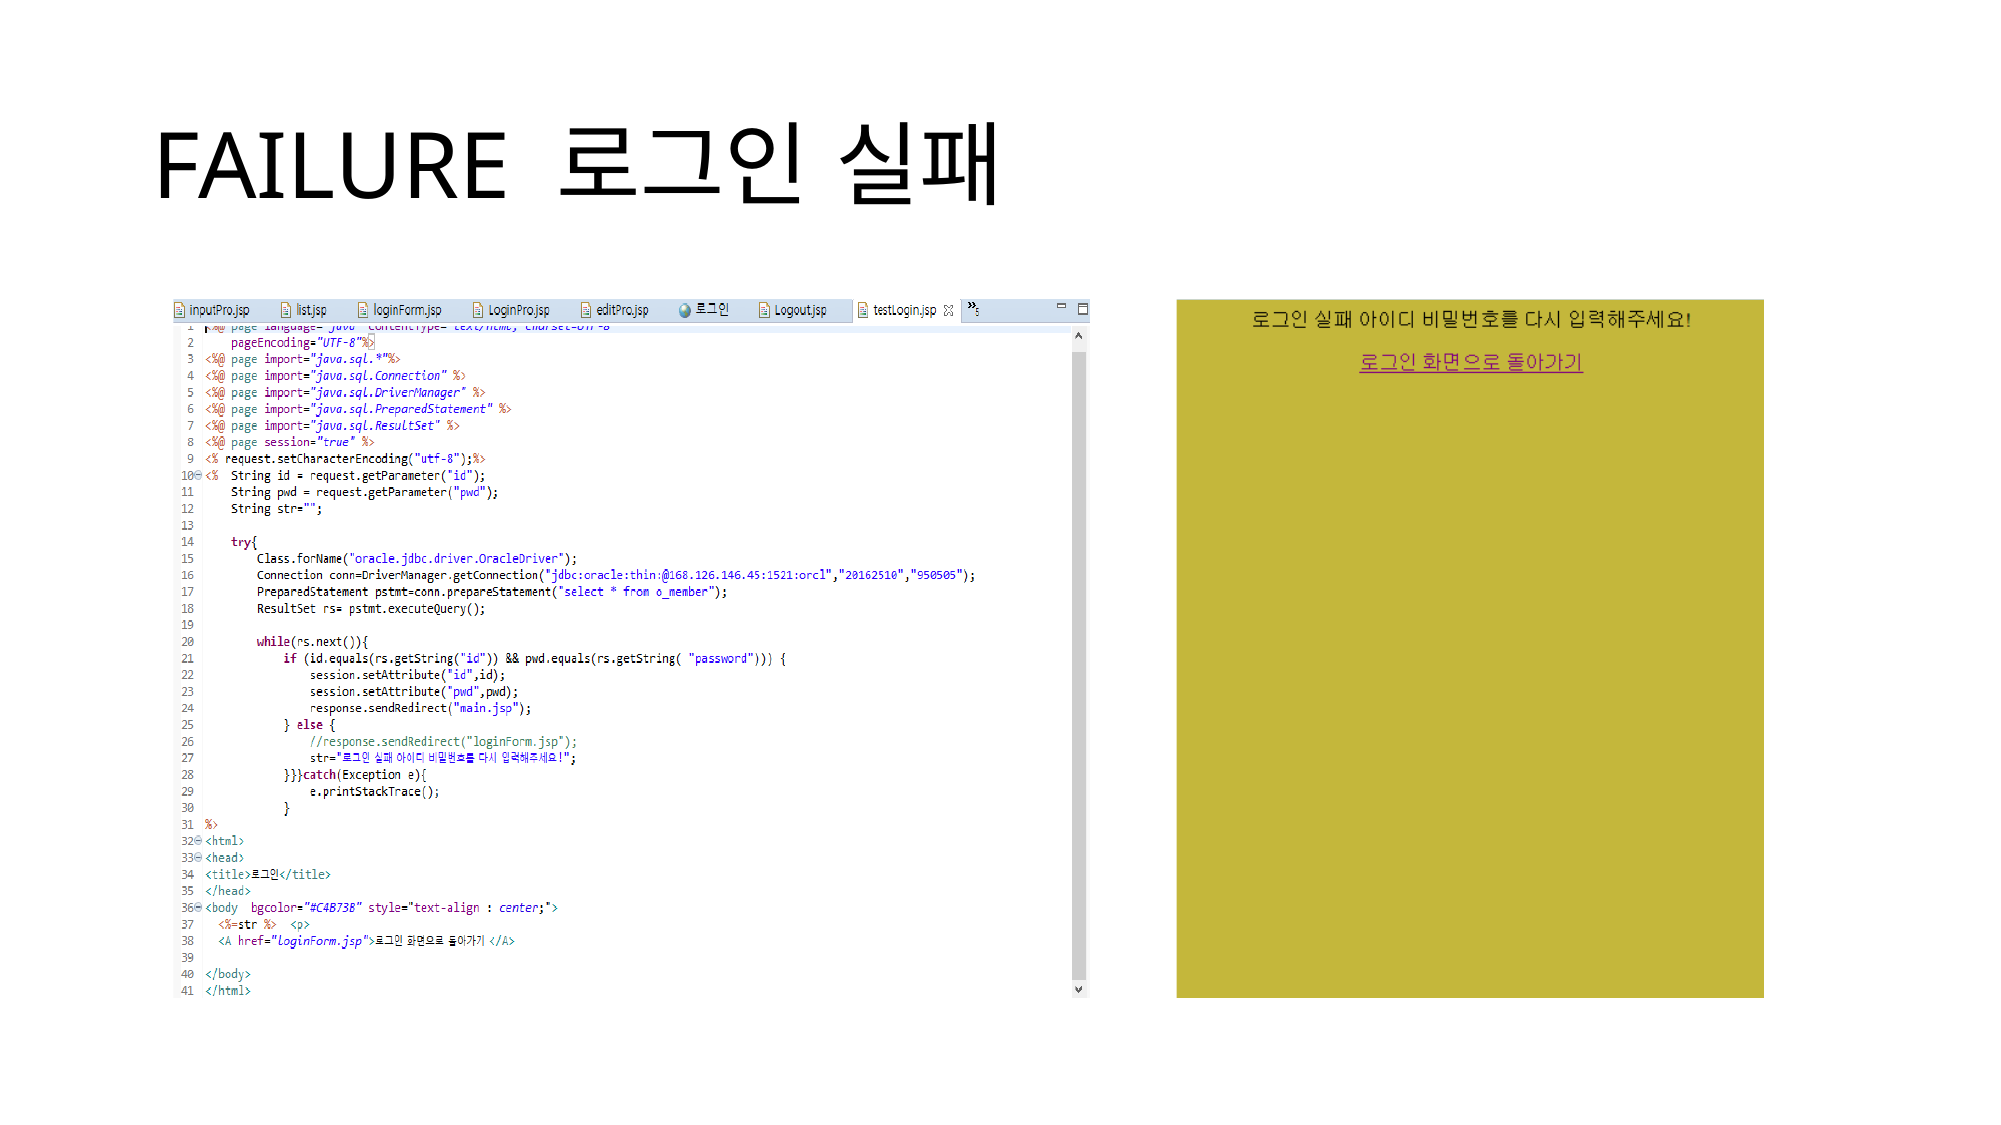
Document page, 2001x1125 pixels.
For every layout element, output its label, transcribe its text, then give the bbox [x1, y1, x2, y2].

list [1176, 299, 1765, 998]
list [173, 299, 1090, 998]
title FAILURE 로그인 실패 [137, 59, 1863, 278]
